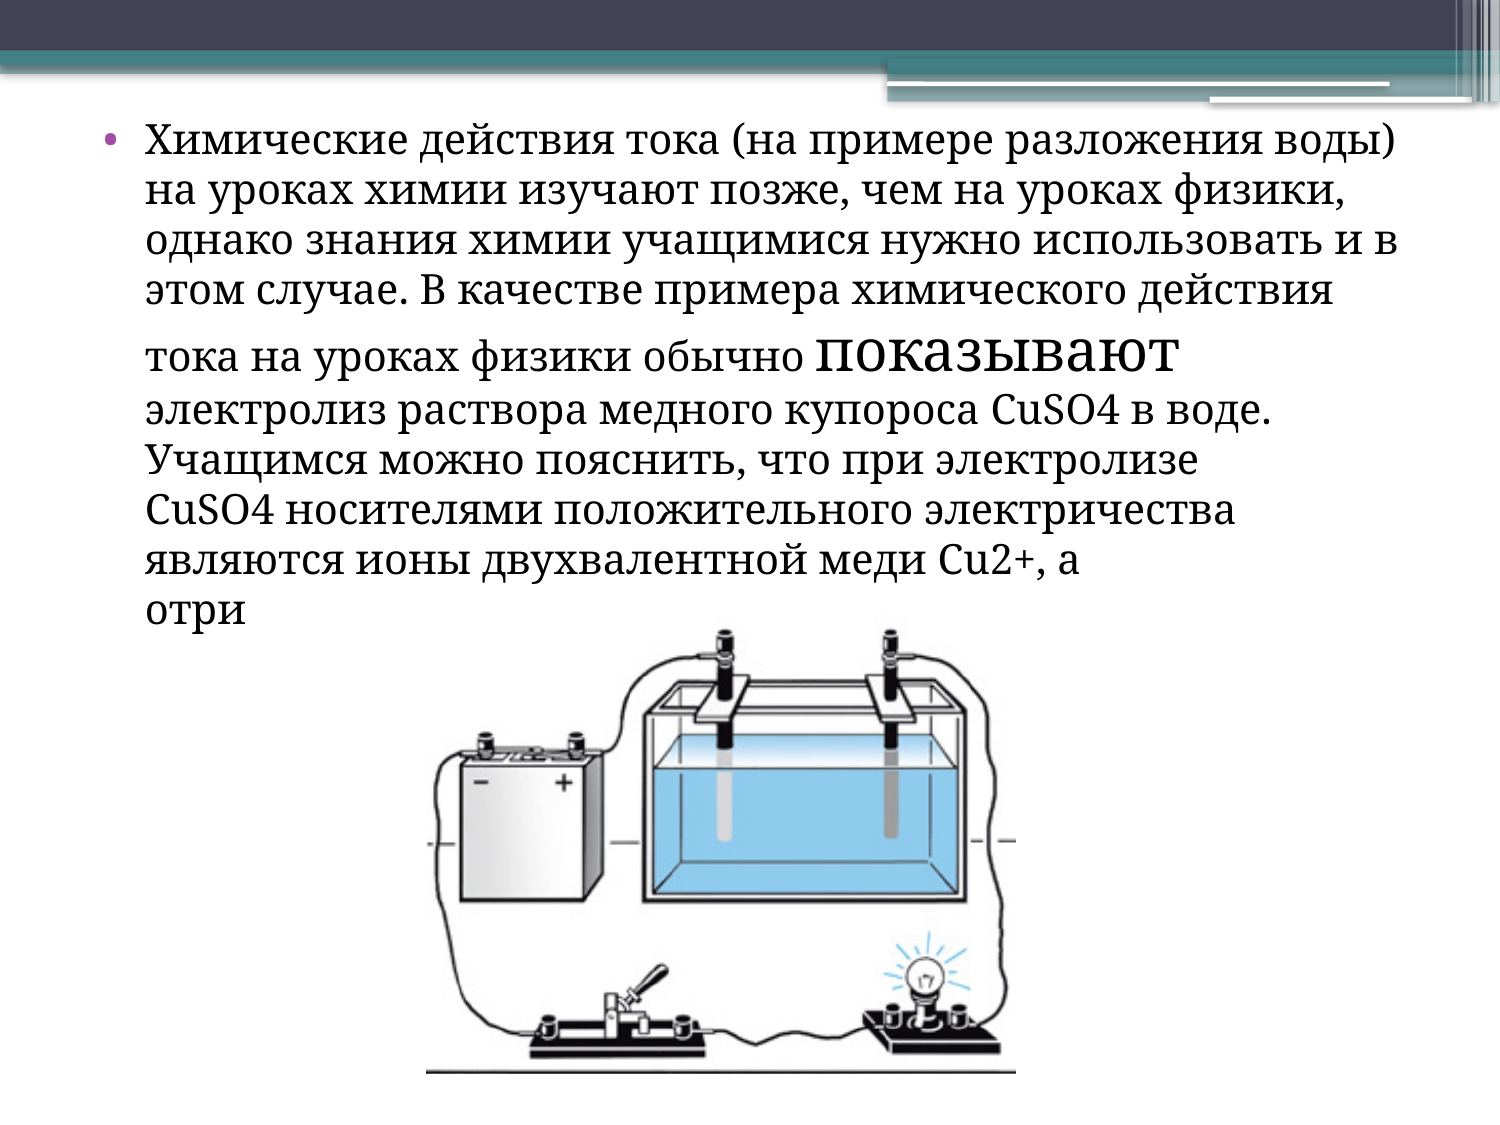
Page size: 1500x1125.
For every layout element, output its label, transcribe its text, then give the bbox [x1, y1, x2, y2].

picture [245, 585, 1184, 1125]
list Химические действия тока (на примере разложения воды) на уроках химии изучают позже, чем на уроках физики, однако знания химии учащимися нужно использовать и в этом случае. В качестве примера химического действия тока на уроках физики обычно показывают электролиз раствора медного купороса CuSO4 в воде. Учащимся можно пояснить, что при электролизе CuSO4 носителями положительного электричества являются ионы двухвалентной меди Cu2+, а отрицательного - ионы SO42 - . [70, 105, 1421, 610]
